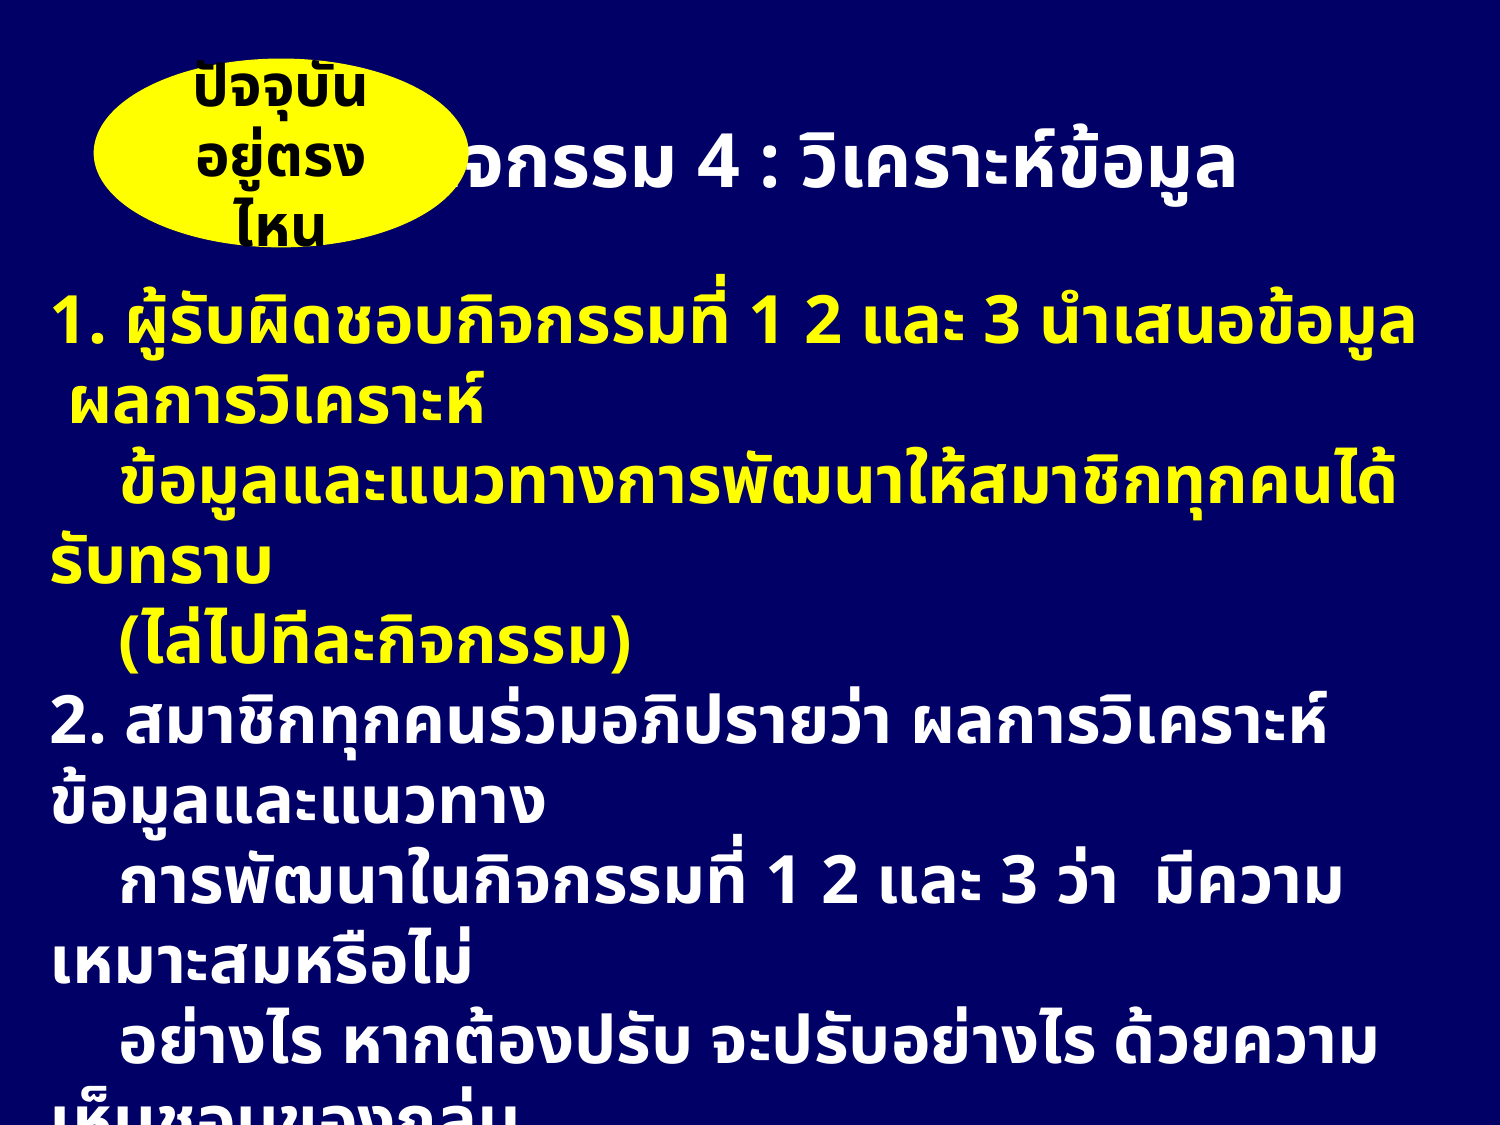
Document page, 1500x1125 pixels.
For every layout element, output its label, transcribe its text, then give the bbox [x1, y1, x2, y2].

text_box 1. ผู้รับผิดชอบกิจกรรมที่ 1 2 และ 3 นำเสนอข้อมูล ผลการวิเคราะห์ ข้อมูลและแนวทางการพัฒนาให้สมาชิกทุกคนได้รับทราบ (ไล่ไปทีละกิจกรรม) 2. สมาชิกทุกคนร่วมอภิปรายว่า ผลการวิเคราะห์ข้อมูลและแนวทาง การพัฒนาในกิจกรรมที่ 1 2 และ 3 ว่า มีความเหมาะสมหรือไม่ อย่างไร หากต้องปรับ จะปรับอย่างไร ด้วยความเห็นชอบของกลุ่ม สมาชิกทุกคน (ไล่ไปทีละกิจกรรม) 3. สมาชิกทุกคน ร่วมวิเคราะห์ข้อมูลทุกด้านว่า มีข้อมูลใดที่สะท้อน ข้อมูลไปในทิศทางเดียวกันหรือไม่ ถ้ามี ได้แก่ ข้อมูลใด มีสาเหตุ มาจากสิ่งใด [35, 269, 1465, 1125]
text_box ปัจจุบันอยู่ตรงไหน [91, 56, 471, 250]
text_box กิจกรรม 4 : วิเคราะห์ข้อมูล [435, 105, 1500, 211]
